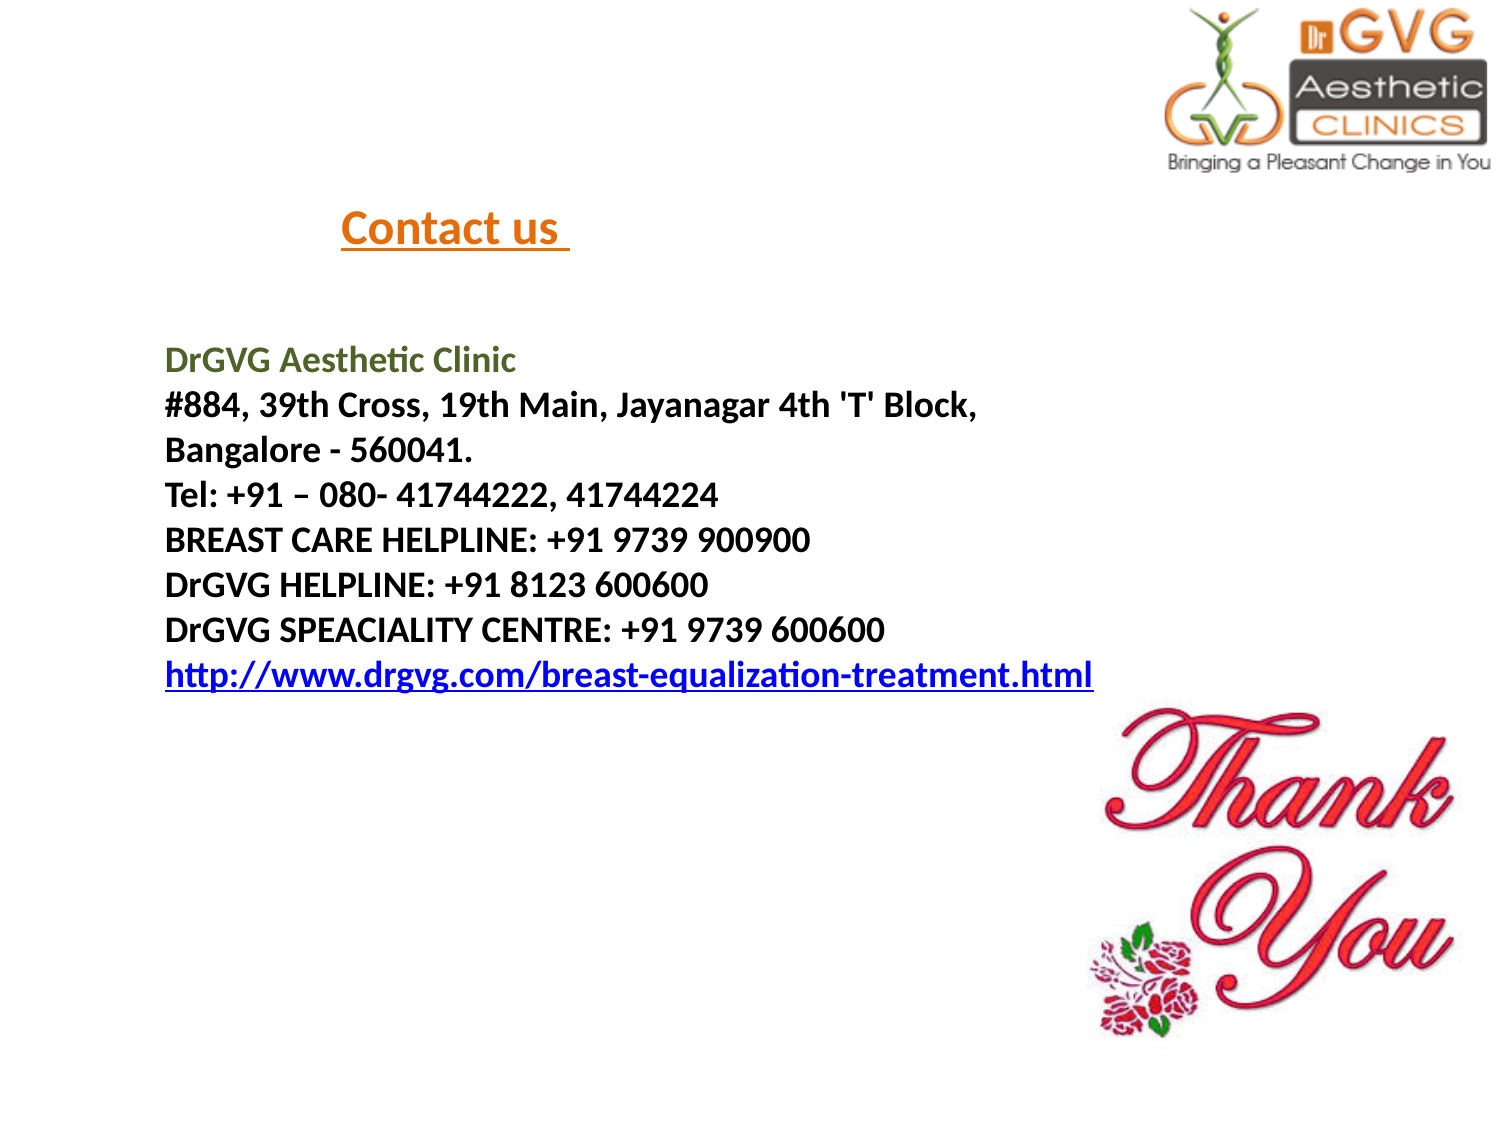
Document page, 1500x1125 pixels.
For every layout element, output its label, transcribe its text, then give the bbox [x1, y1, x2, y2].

text_box DrGVG Aesthetic Clinic #884, 39th Cross, 19th Main, Jayanagar 4th 'T' Block, Bangalore - 560041. Tel: +91 – 080- 41744222, 41744224 BREAST CARE HELPLINE: +91 9739 900900 DrGVG HELPLINE: +91 8123 600600 DrGVG SPEACIALITY CENTRE: +91 9739 600600 http://www.drgvg.com/breast-equalization-treatment.html [149, 327, 1125, 703]
picture [1149, 0, 1500, 176]
picture [1087, 699, 1465, 1052]
text_box Contact us [326, 187, 585, 263]
